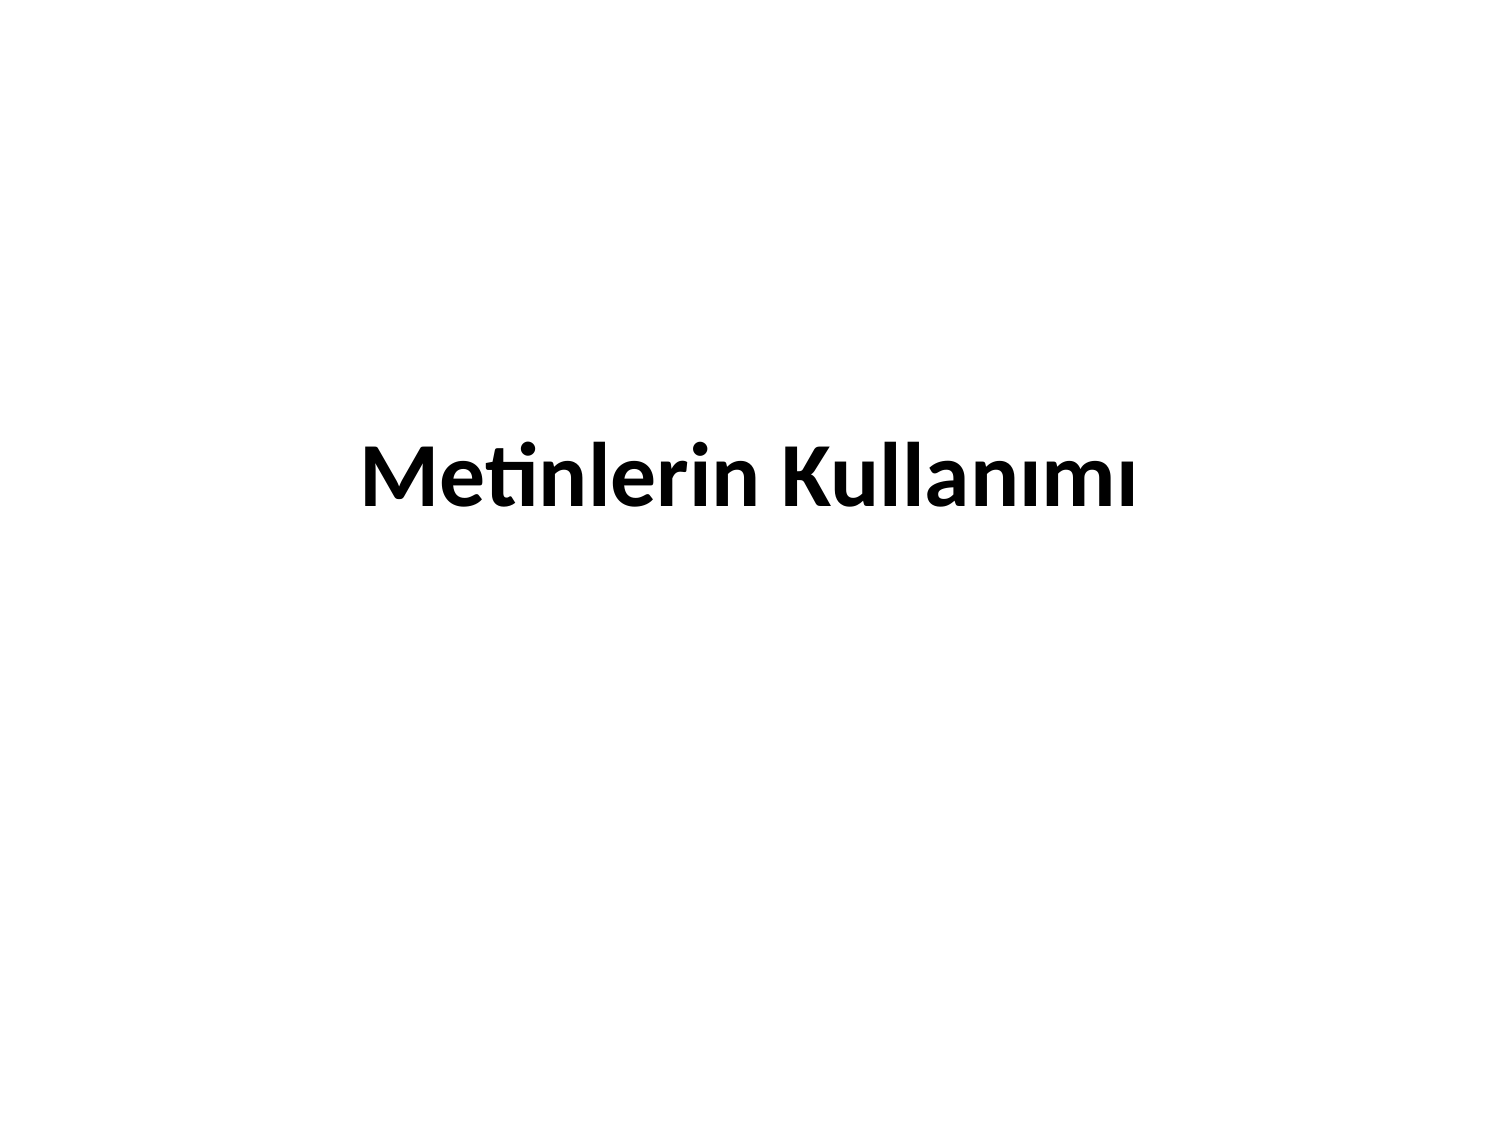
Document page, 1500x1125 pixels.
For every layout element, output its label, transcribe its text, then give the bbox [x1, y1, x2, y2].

title Metinlerin Kullanımı [112, 349, 1388, 591]
